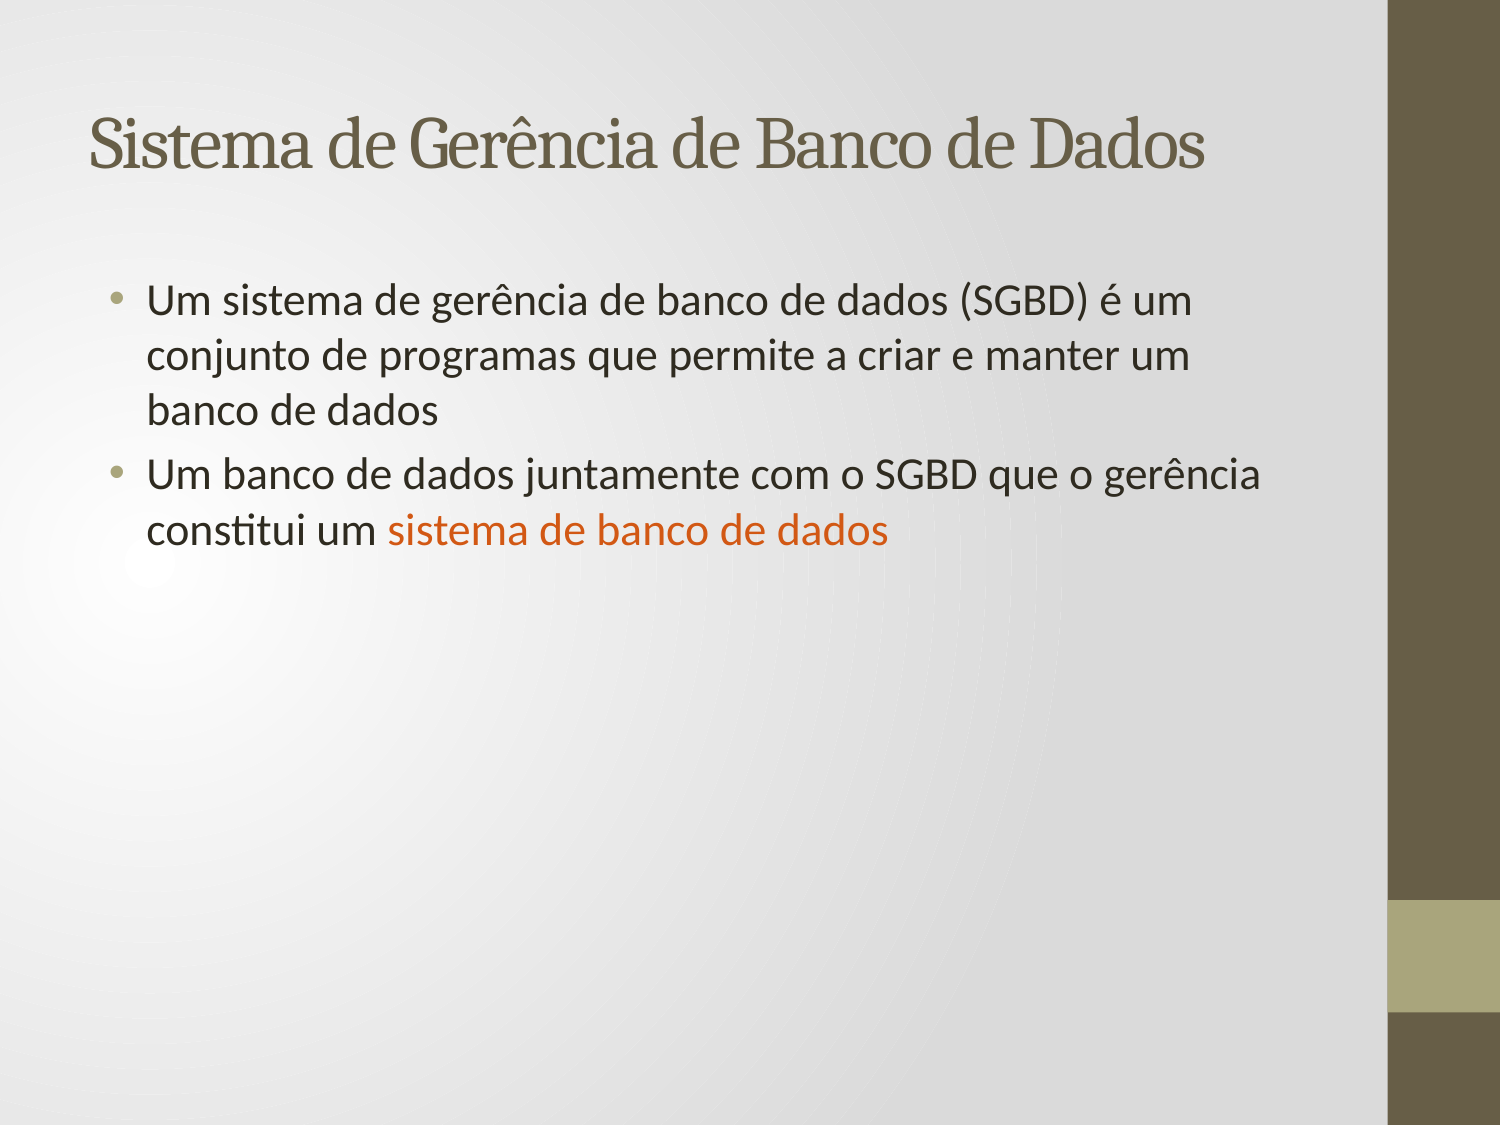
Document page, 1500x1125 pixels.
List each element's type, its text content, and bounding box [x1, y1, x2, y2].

title Sistema de Gerência de Banco de Dados [75, 45, 1325, 233]
list Um sistema de gerência de banco de dados (SGBD) é um conjunto de programas que permite a criar e manter um banco de dados Um banco de dados juntamente com o SGBD que o gerência constitui um sistema de banco de dados [75, 262, 1325, 1050]
